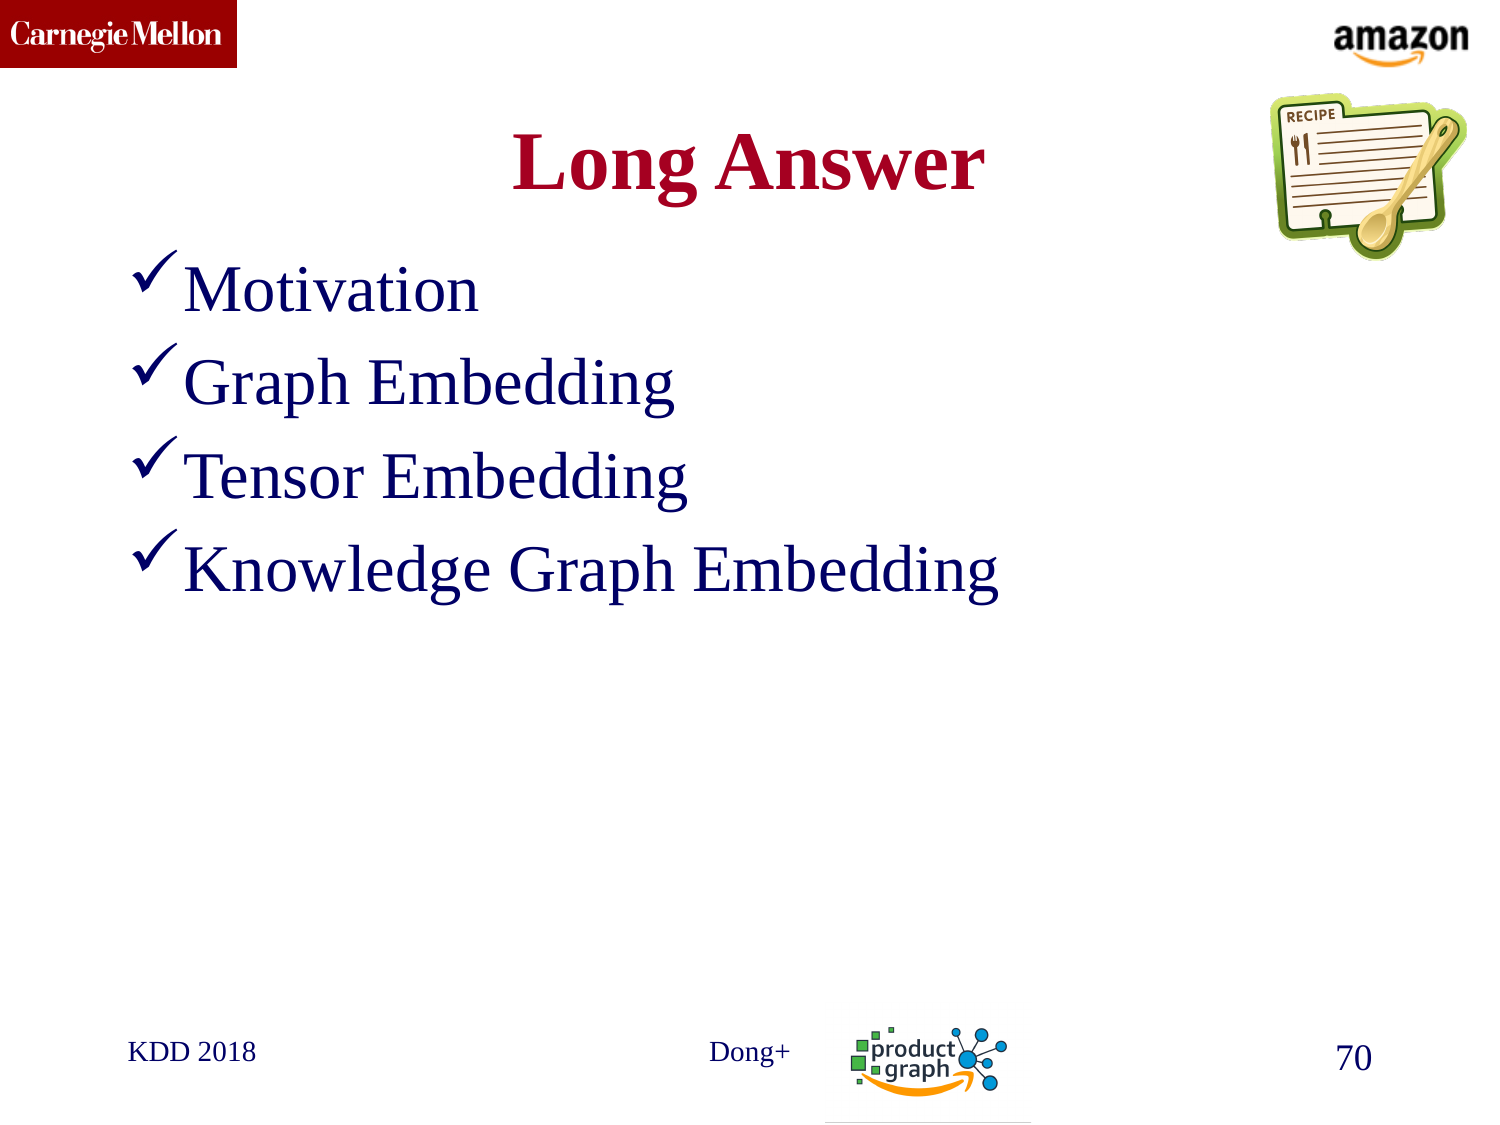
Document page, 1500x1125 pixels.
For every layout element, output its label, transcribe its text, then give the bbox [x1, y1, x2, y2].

picture [0, 0, 237, 68]
slide_number 70 [1074, 1024, 1388, 1101]
slide_number KDD 2018 [112, 1024, 426, 1101]
title Long Answer [112, 99, 1265, 213]
picture [1270, 93, 1468, 261]
picture [1322, 4, 1484, 88]
list Motivation Graph Embedding Tensor Embedding Knowledge Graph Embedding [112, 237, 1428, 1001]
footer Dong+ [512, 1024, 988, 1101]
